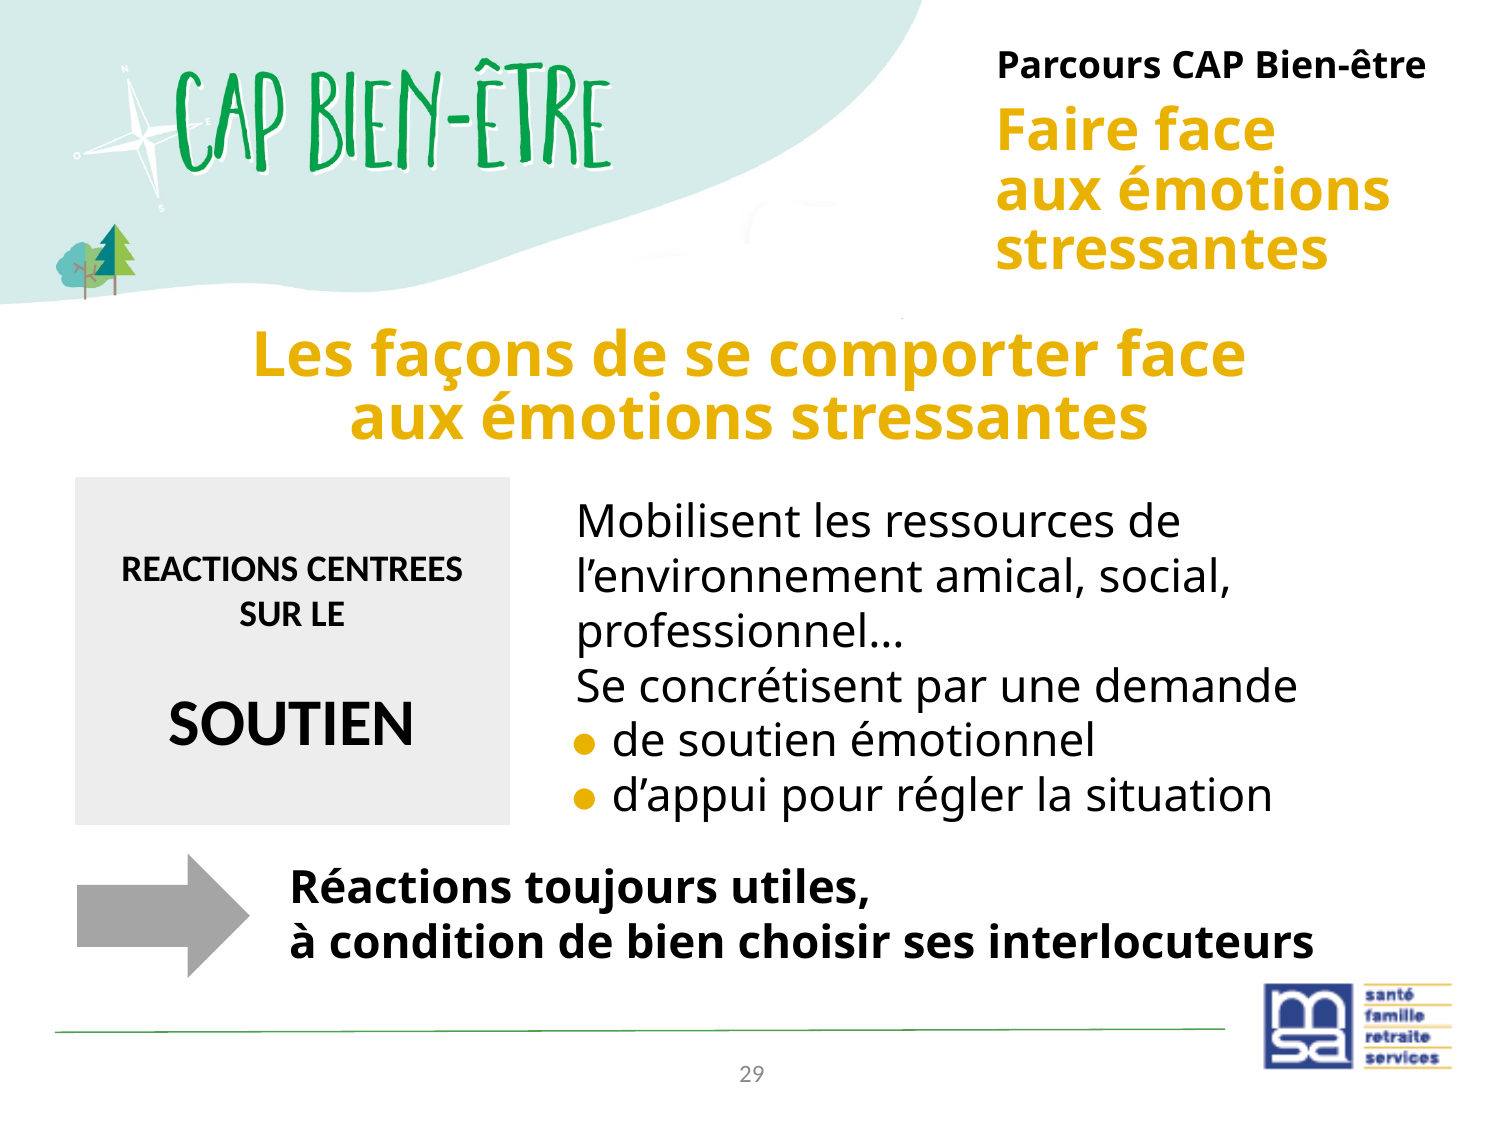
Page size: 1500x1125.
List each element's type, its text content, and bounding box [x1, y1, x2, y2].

text_box [572, 732, 596, 756]
text_box [572, 787, 596, 811]
text_box Parcours CAP Bien-être [968, 34, 1455, 94]
text_box Faire face aux émotions stressantes [945, 117, 1447, 268]
text_box Réactions toujours utiles, à condition de bien choisir ses interlocuteurs [274, 849, 1412, 1047]
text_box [54, 1028, 1226, 1033]
text_box 29 [54, 1042, 1245, 1103]
text_box [78, 855, 249, 976]
text_box Les façons de se comporter face aux émotions stressantes [0, 321, 1500, 457]
picture [0, 0, 941, 320]
picture [1250, 929, 1476, 1125]
text_box Mobilisent les ressources de l’environnement amical, social, professionnel… Se concrétisent par une demande de soutien émotionnel d’appui pour régler la situation [560, 483, 1396, 835]
text_box REACTIONS CENTREES SUR LE SOUTIEN [73, 476, 511, 827]
